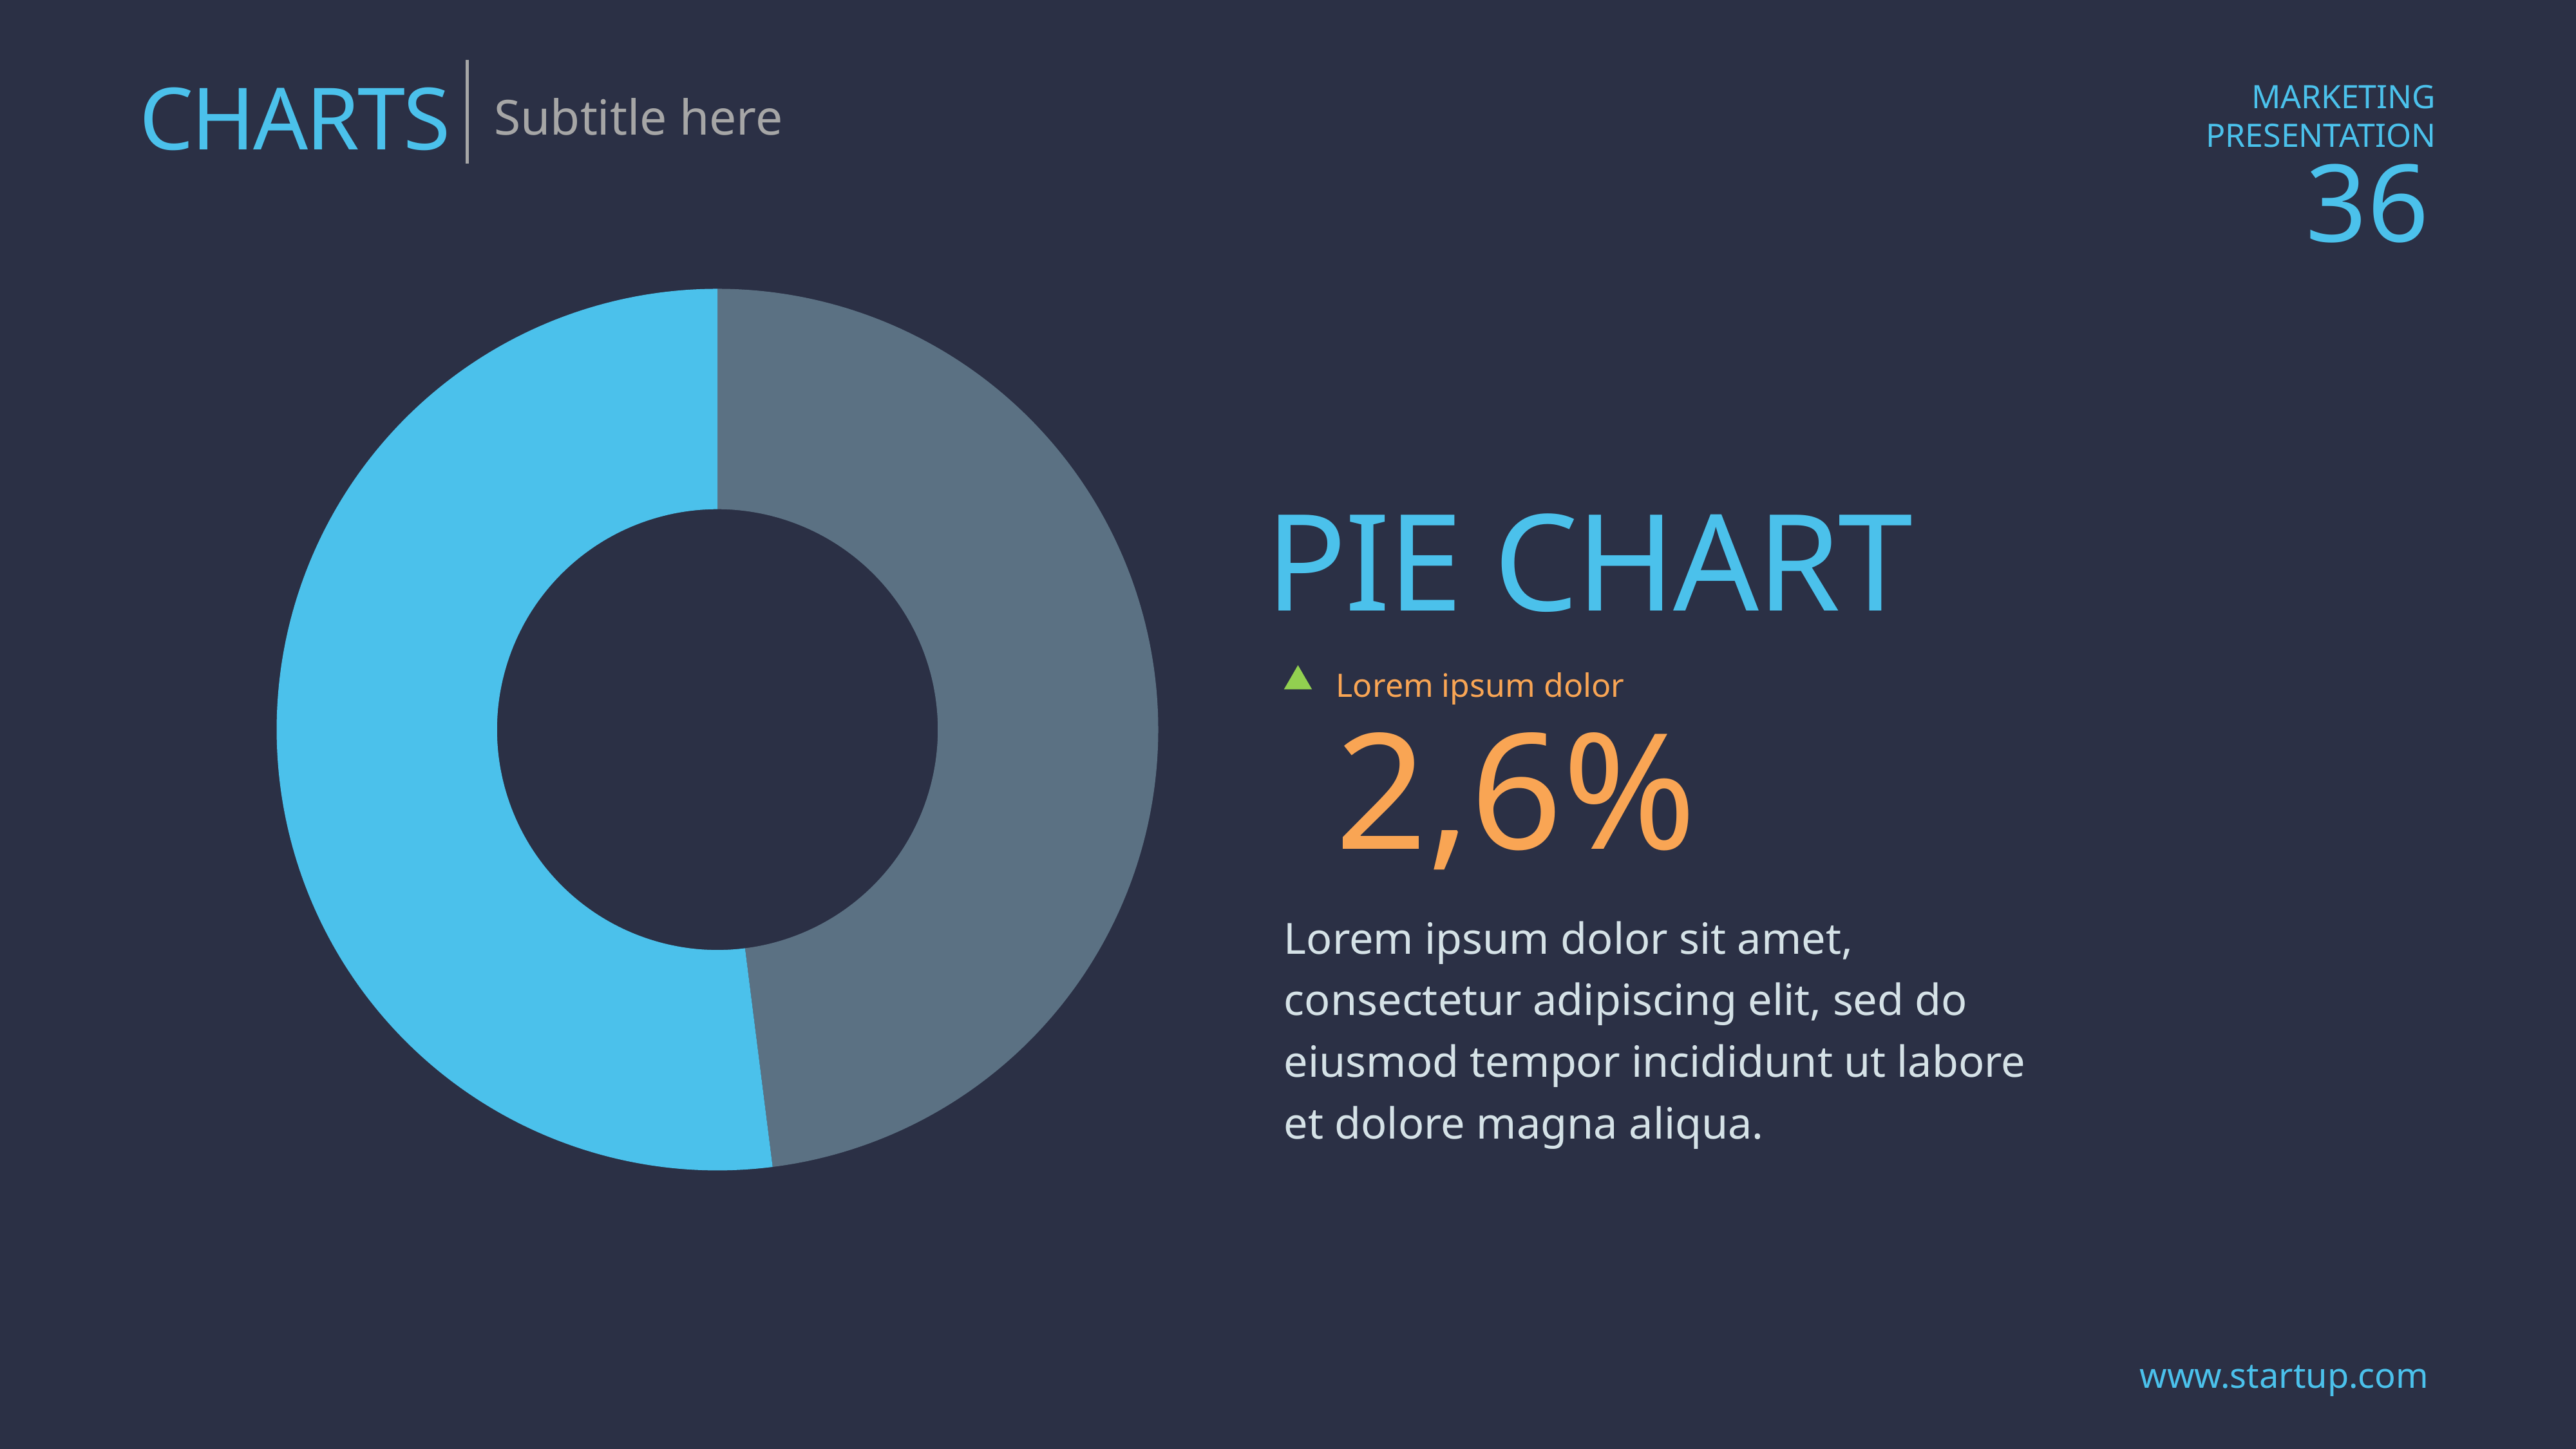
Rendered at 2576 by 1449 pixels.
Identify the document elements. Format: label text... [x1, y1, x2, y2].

chart [147, 213, 1288, 1220]
text_box Lorem ipsum dolor sit amet, consectetur adipiscing elit, sed do eiusmod tempor incididunt ut labore et dolore magna aliqua. [1288, 900, 2072, 1148]
text_box [1288, 663, 1314, 690]
text_box PIE CHART [1288, 476, 1913, 638]
text_box Subtitle here [484, 81, 793, 149]
text_box Lorem ipsum dolor [1336, 665, 1625, 688]
text_box 2,6% [1335, 688, 1697, 882]
text_box CHARTS [139, 63, 451, 167]
